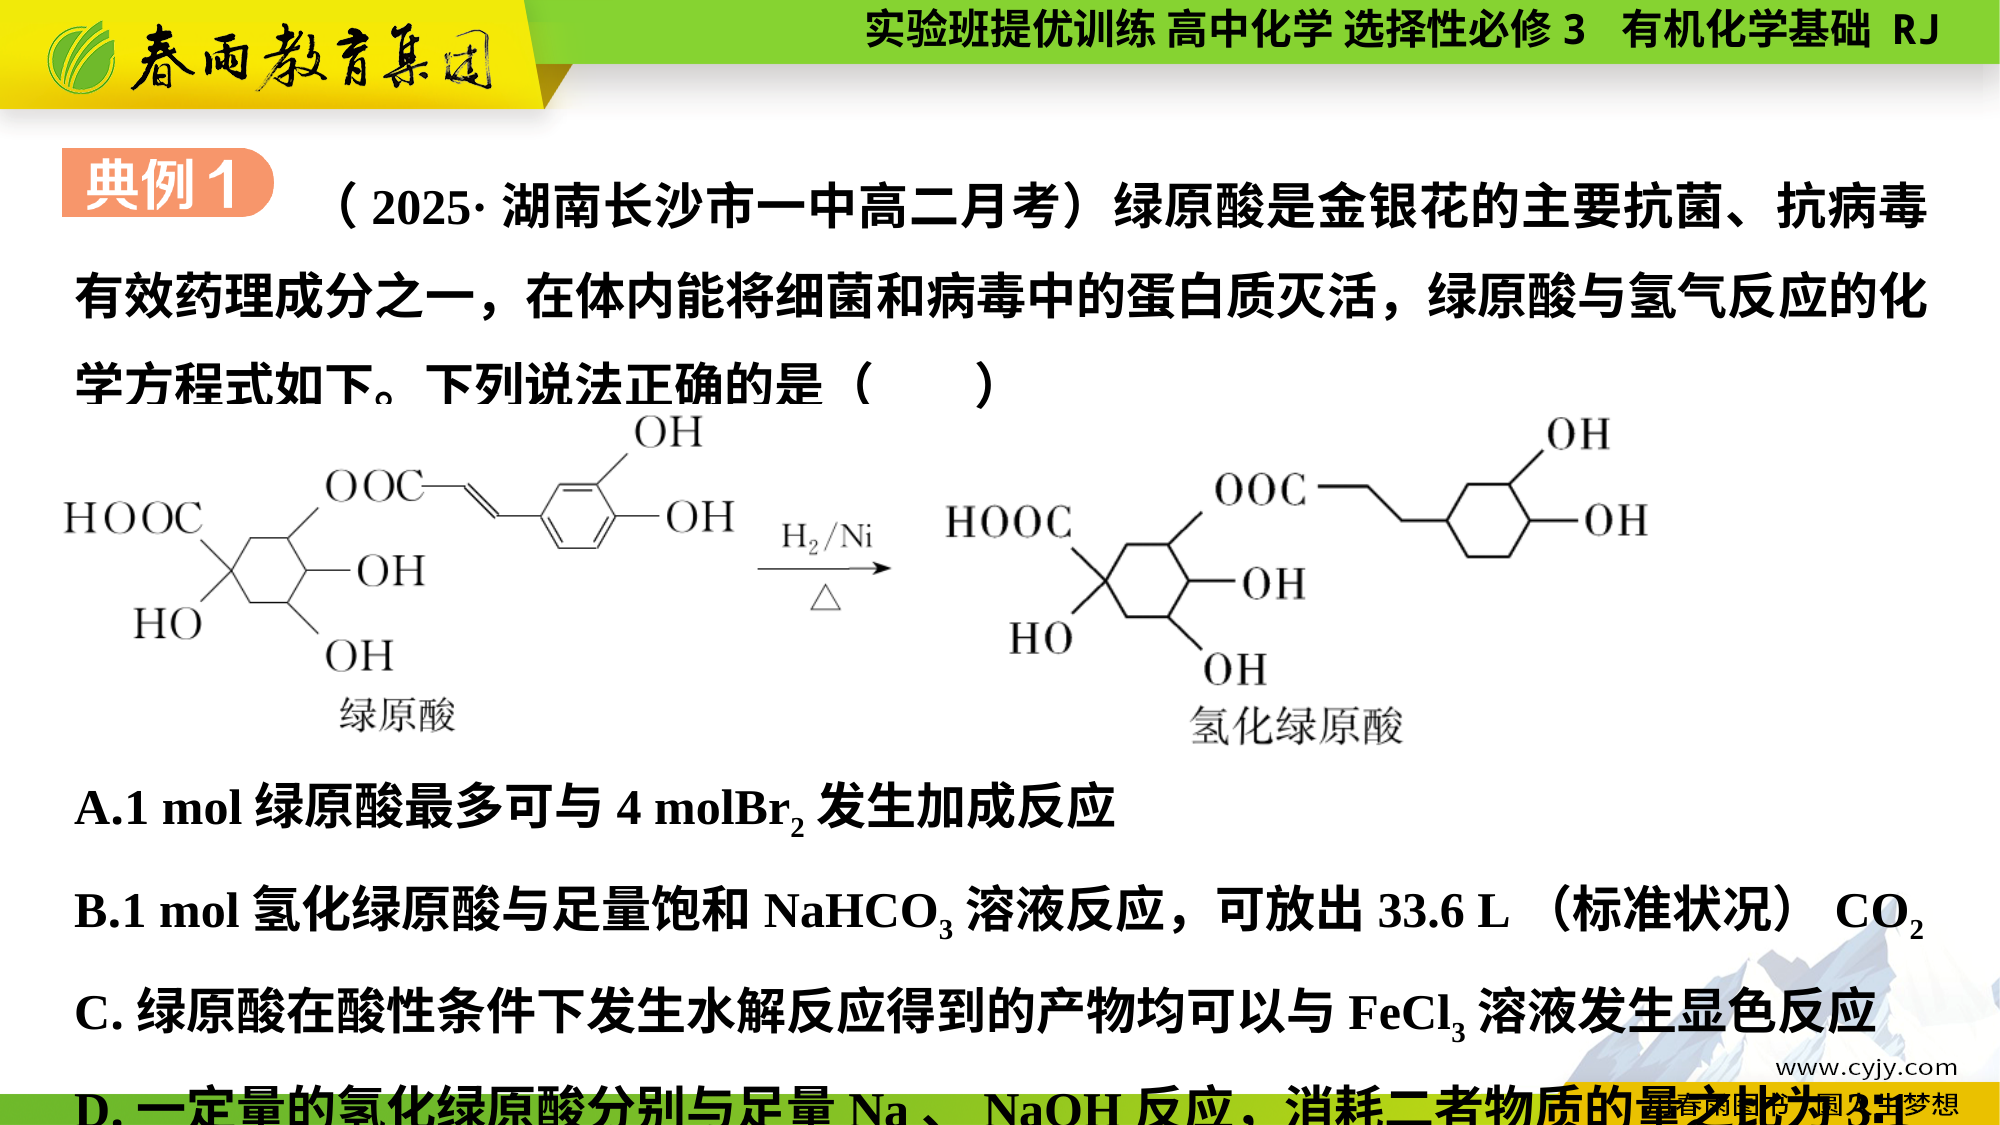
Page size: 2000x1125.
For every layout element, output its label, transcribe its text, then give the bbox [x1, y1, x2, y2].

list （2025·湖南长沙市一中高二月考）绿原酸是金银花的主要抗菌、抗病毒有效药理成分之一，在体内能将细菌和病毒中的蛋白质灭活，绿原酸与氢气反应的化学方程式如下。下列说法正确的是（ ） A.1 mol绿原酸最多可与4 molBr2发生加成反应 B.1 mol氢化绿原酸与足量饱和NaHCO3溶液反应，可放出33.6 L（标准状况）CO2 C.绿原酸在酸性条件下发生水解反应得到的产物均可以与FeCl3溶液发生显色反应 D.一定量的氢化绿原酸分别与足量Na、NaOH反应，消耗二者物质的量之比为3∶1 [59, 137, 1944, 1118]
picture [0, 0, 2000, 1125]
